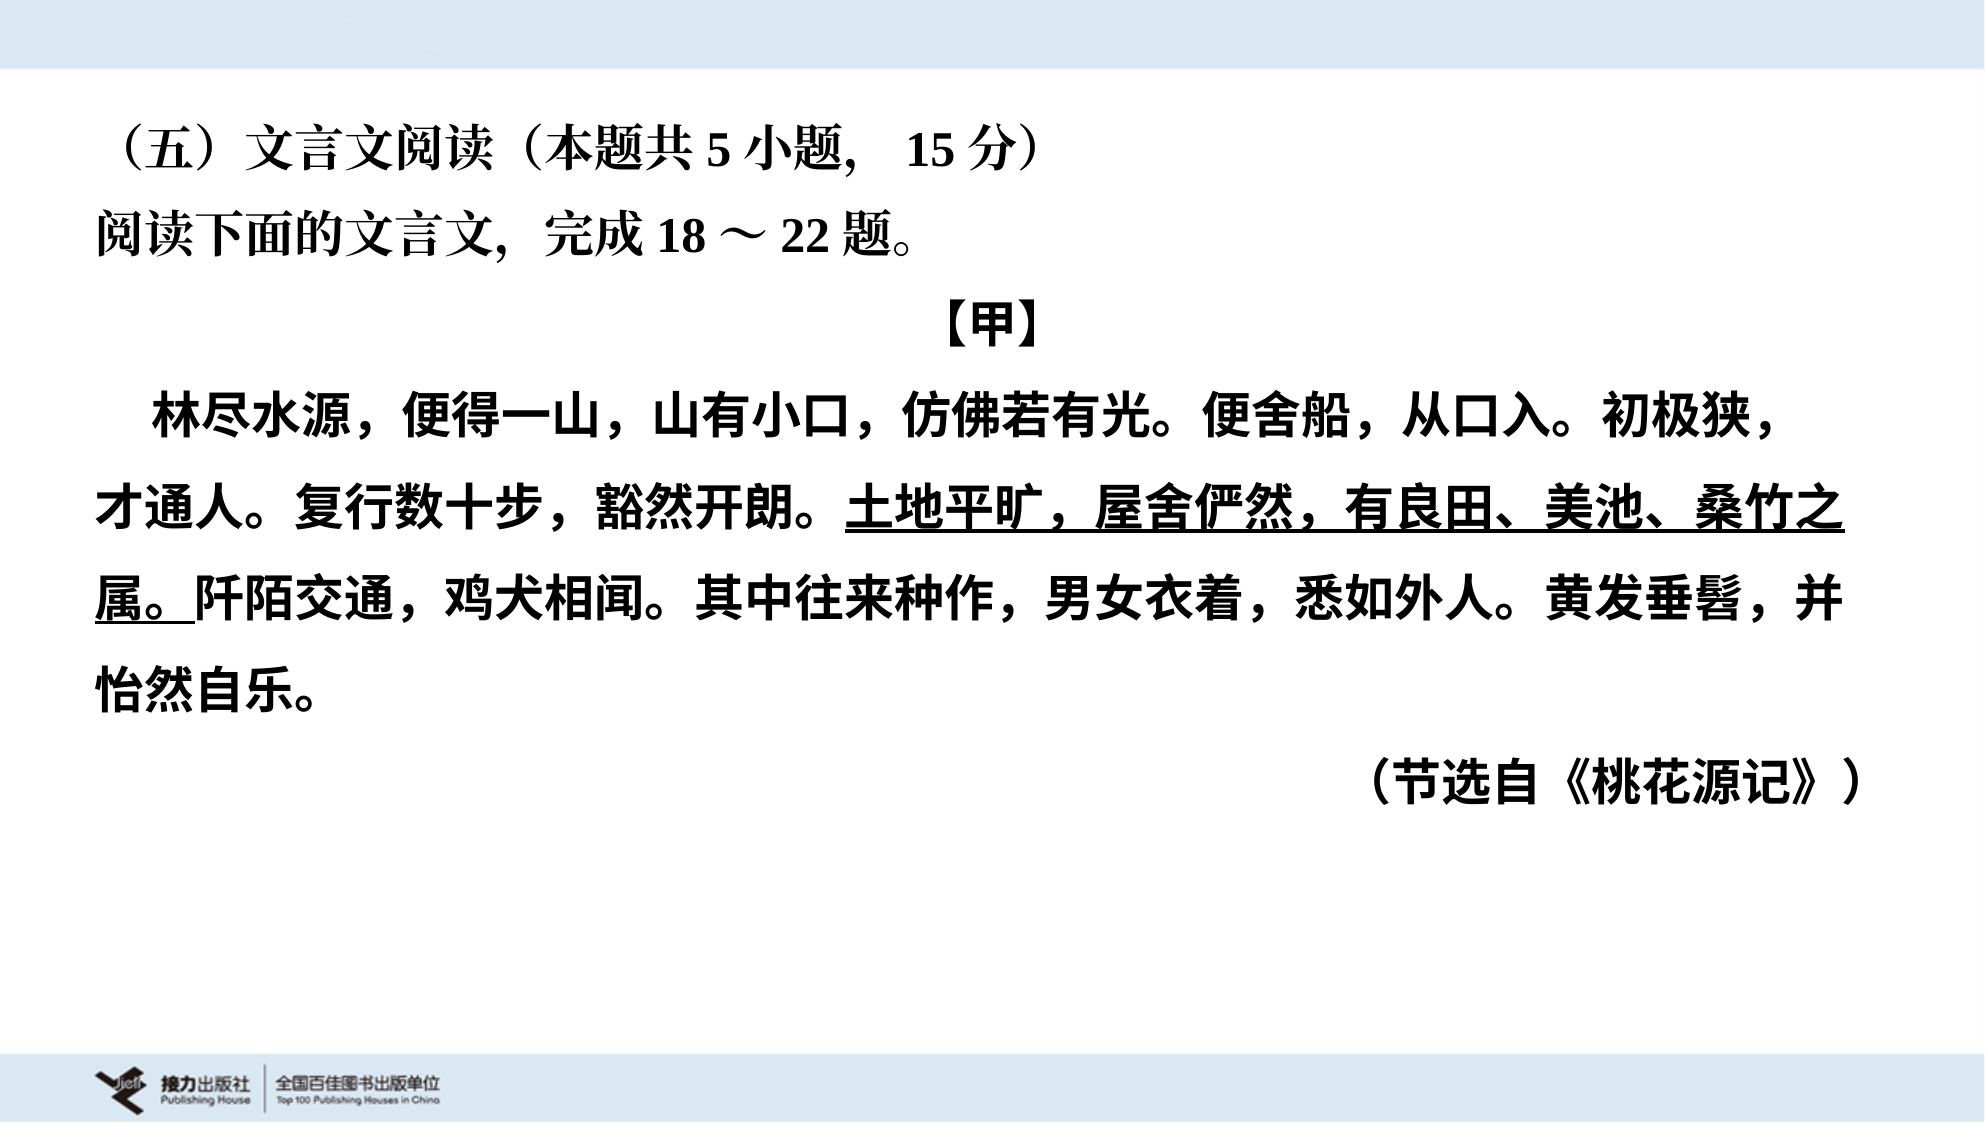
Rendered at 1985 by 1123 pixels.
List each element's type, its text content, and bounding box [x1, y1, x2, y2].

text_box 阅读下面的文言文，完成18～22题。 [94, 174, 1892, 260]
text_box （五）文言文阅读（本题共5小题，15分） [94, 88, 1892, 174]
picture [0, 0, 1985, 1122]
text_box 【甲】 林尽水源，便得一山，山有小口，仿佛若有光。便舍船，从口入。初极狭， 才通人。复行数十步，豁然开朗。土地平旷，屋舍俨然，有良田、美池、桑竹之 属。阡陌交通，鸡犬相闻。其中往来种作，男女衣着，悉如外人。黄发垂髫，并 怡然自乐。 （节选自《桃花源记》） [94, 260, 1892, 811]
